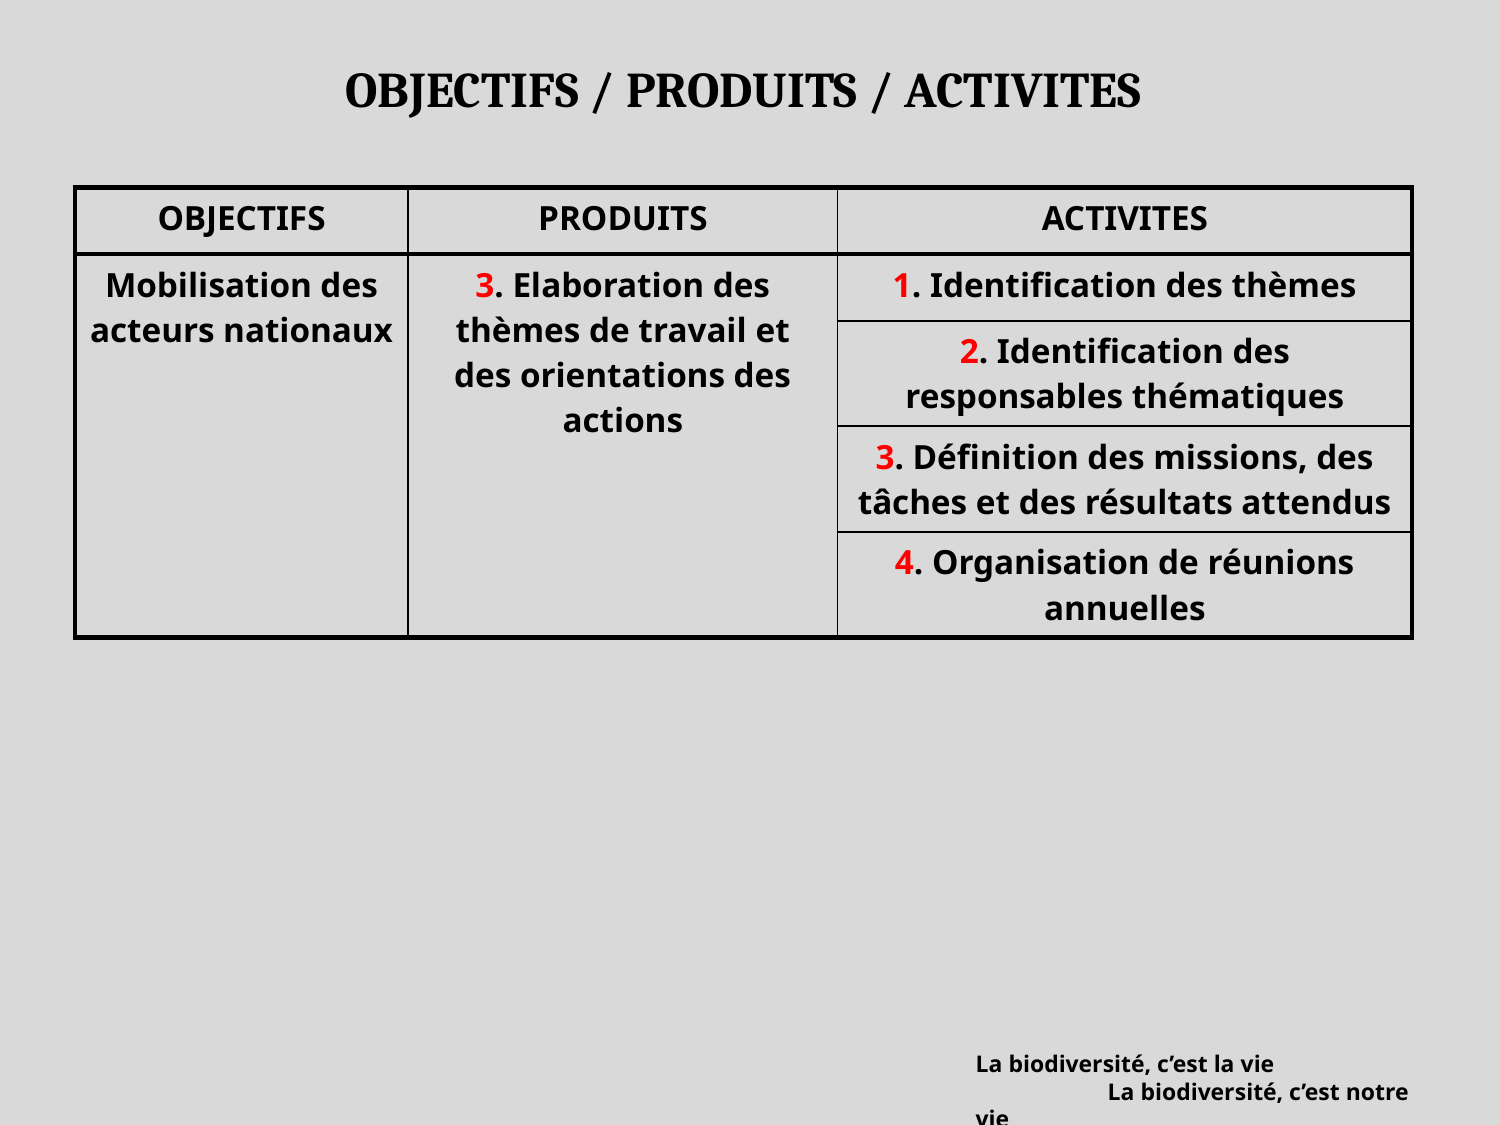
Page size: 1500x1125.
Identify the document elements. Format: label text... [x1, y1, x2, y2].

table_cell Mobilisation des acteurs nationaux [77, 256, 407, 635]
table_cell 3. Elaboration des thèmes de travail et des orientations des actions [409, 256, 837, 635]
table_header OBJECTIFS [77, 190, 407, 252]
table_header ACTIVITES [838, 190, 1410, 252]
table_cell 3. Définition des missions, des tâches et des résultats attendus [838, 427, 1410, 531]
table_header PRODUITS [409, 190, 837, 252]
text_box Objectifs / PRODUITS / ACTIVITES [62, 49, 1425, 125]
text_box La biodiversité, c’est la vie La biodiversité, c’est notre vie [960, 1042, 1430, 1125]
table_cell 4. Organisation de réunions annuelles [838, 533, 1410, 635]
table_cell 1. Identification des thèmes [838, 256, 1410, 320]
table_cell 2. Identification des responsables thématiques [838, 322, 1410, 425]
